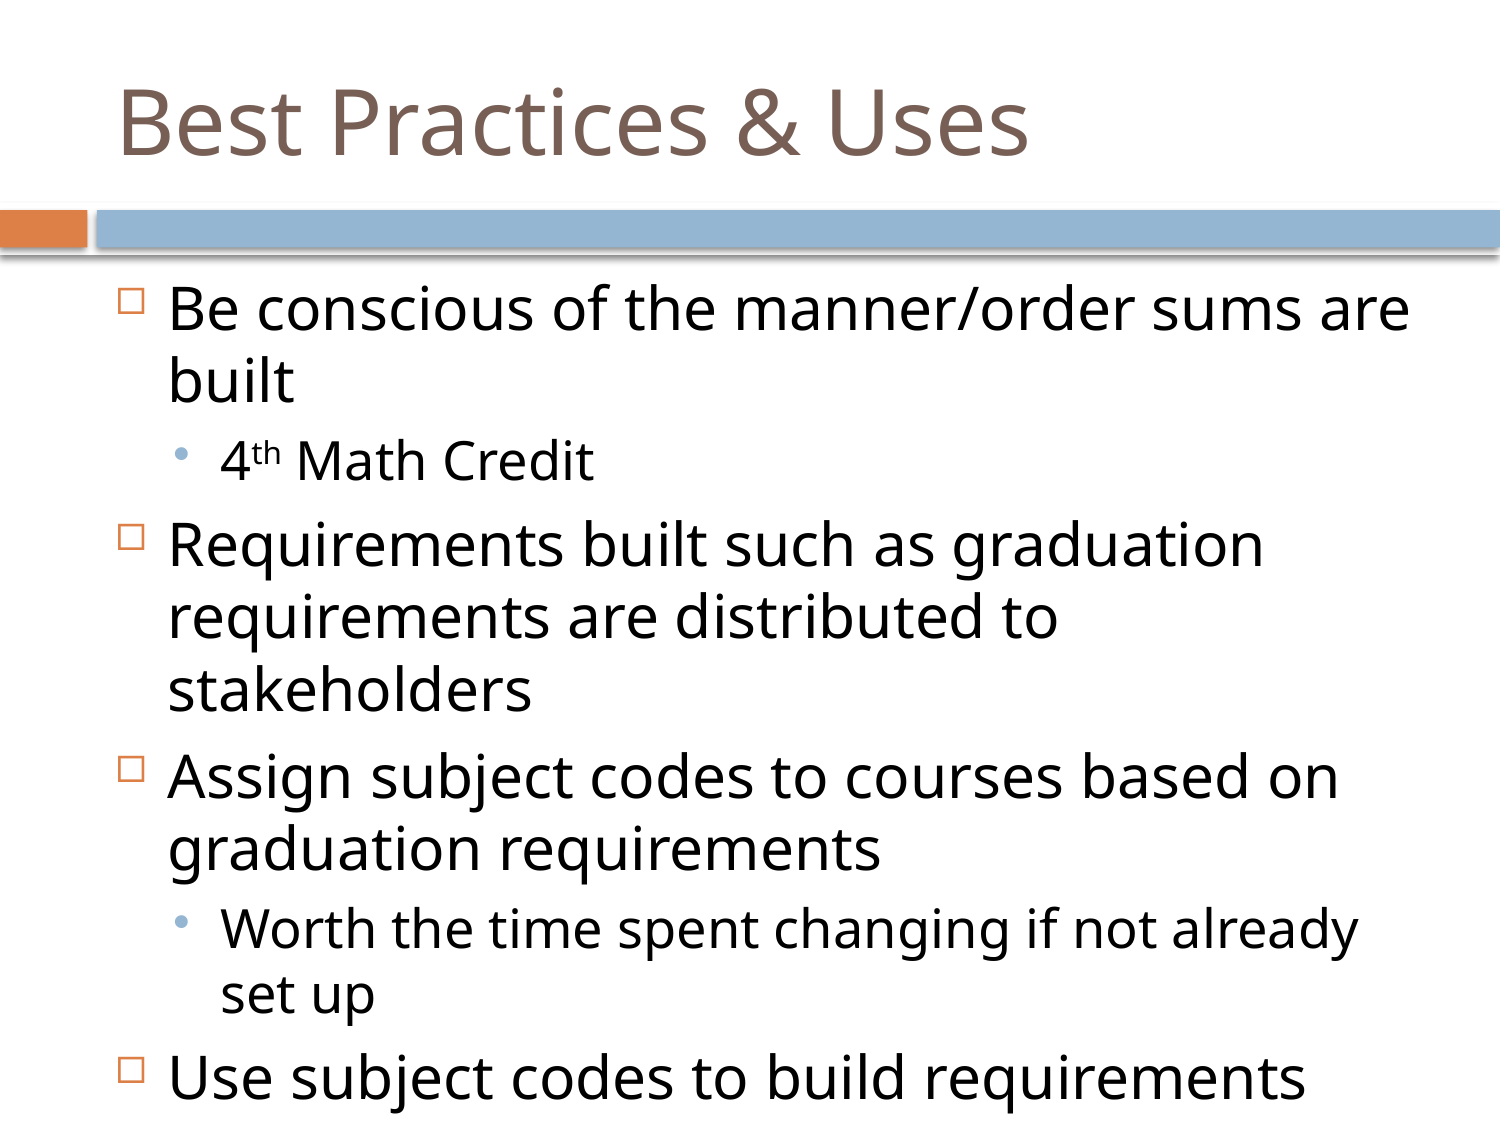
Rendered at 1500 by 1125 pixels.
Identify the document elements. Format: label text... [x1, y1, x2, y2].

title Best Practices & Uses [100, 37, 1438, 200]
list Be conscious of the manner/order sums are built 4th Math Credit Requirements built such as graduation requirements are distributed to stakeholders Assign subject codes to courses based on graduation requirements Worth the time spent changing if not already set up Use subject codes to build requirements Course listing can get very long! [100, 262, 1438, 1000]
